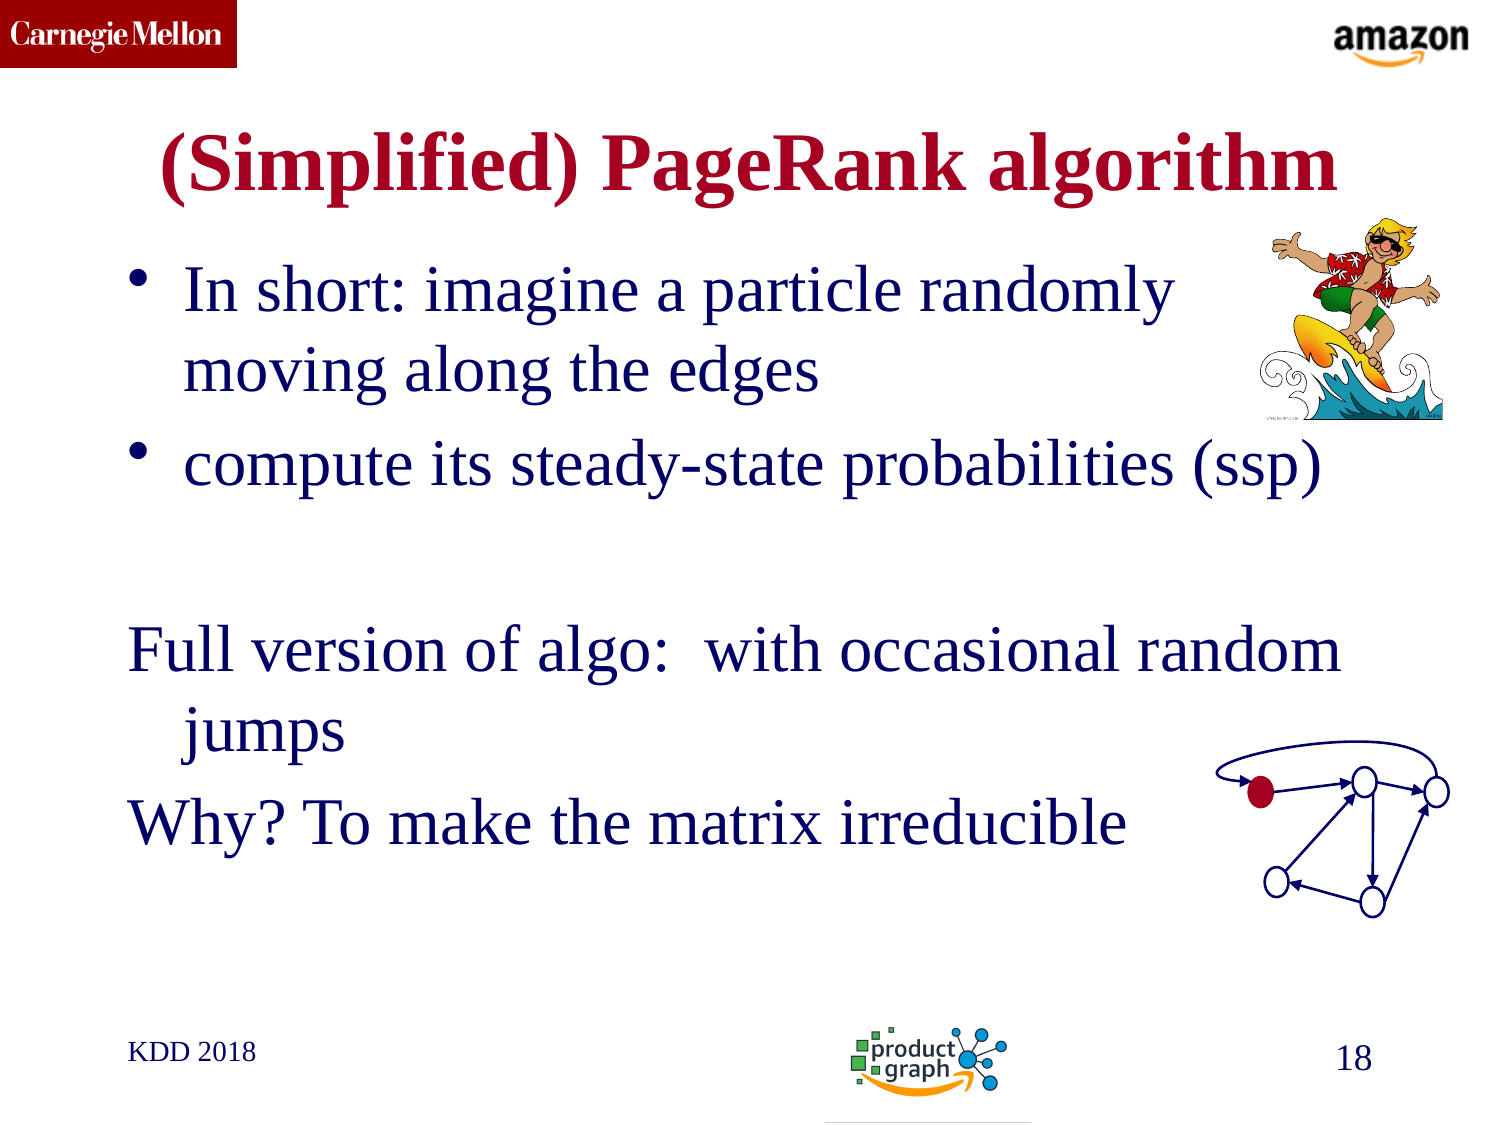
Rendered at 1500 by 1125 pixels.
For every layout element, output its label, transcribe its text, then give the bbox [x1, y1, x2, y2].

slide_number KDD 2018 [112, 1024, 426, 1101]
picture [1322, 4, 1484, 88]
picture [0, 0, 237, 68]
slide_number 18 [1074, 1024, 1388, 1101]
picture [1256, 212, 1449, 425]
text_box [1248, 766, 1449, 918]
list In short: imagine a particle randomly moving along the edges compute its steady-state probabilities (ssp) Full version of algo: with occasional random jumps Why? To make the matrix irreducible [112, 237, 1388, 1001]
title (Simplified) PageRank algorithm [112, 99, 1388, 213]
